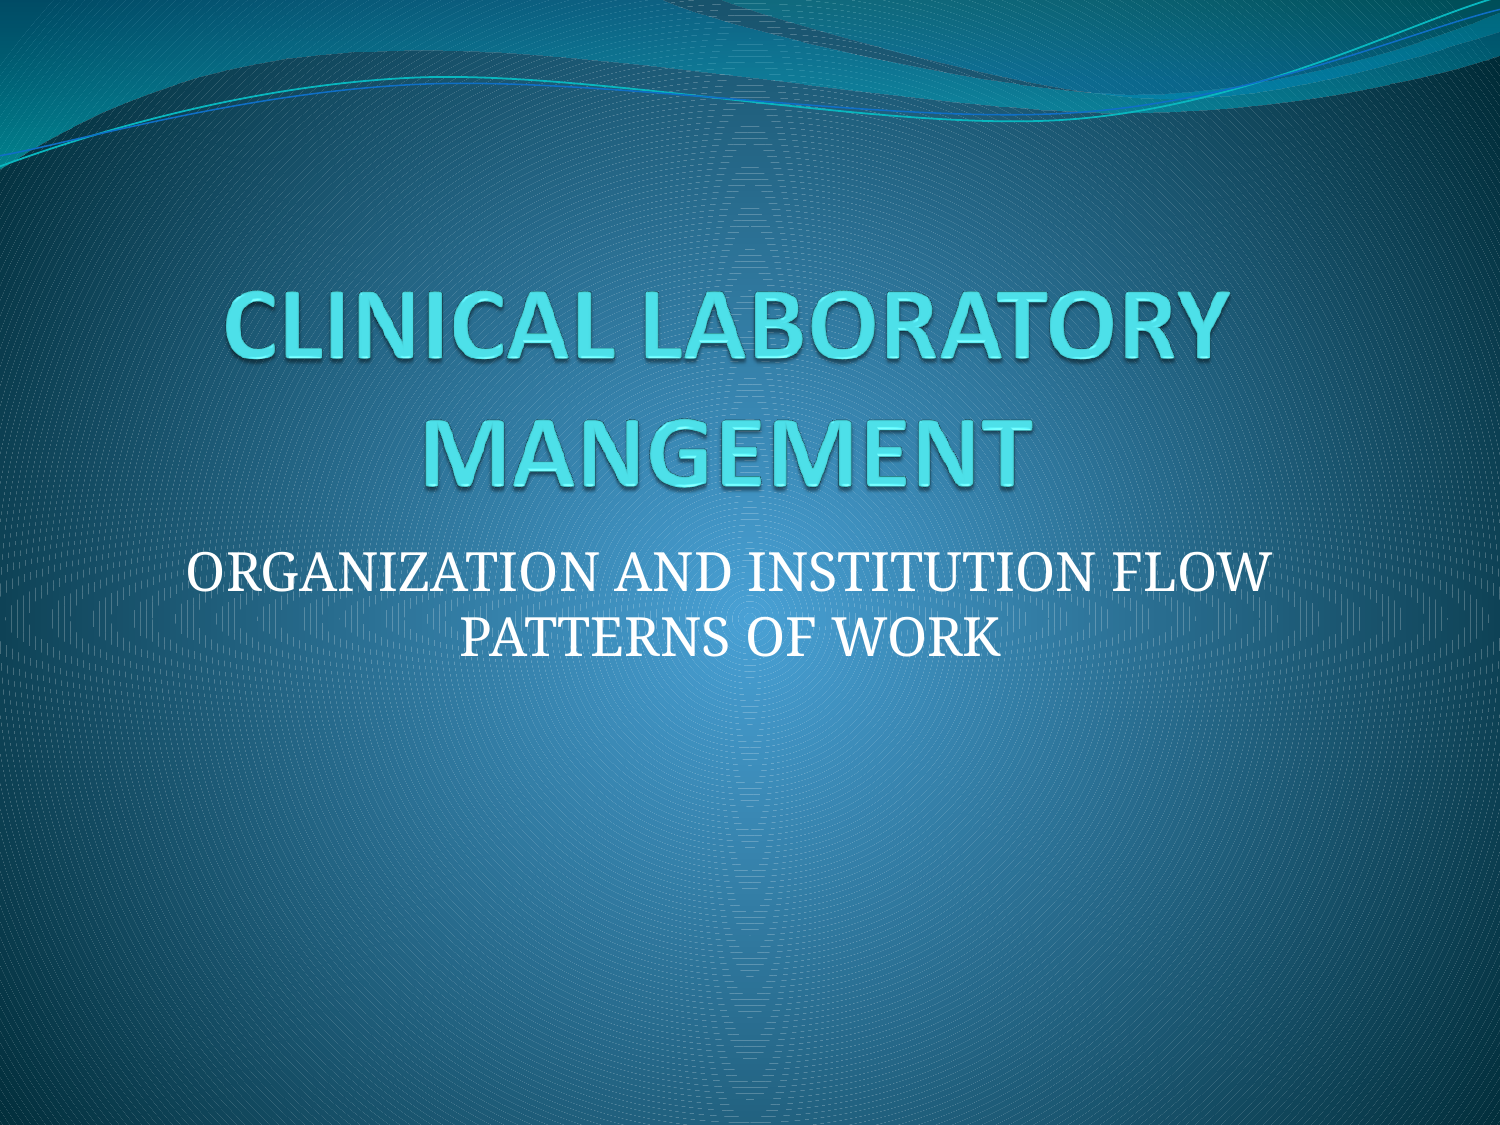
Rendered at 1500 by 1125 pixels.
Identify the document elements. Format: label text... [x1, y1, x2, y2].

subtitle ORGANIZATION AND INSTITUTION FLOW PATTERNS OF WORK [87, 529, 1377, 818]
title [140, 224, 1322, 526]
